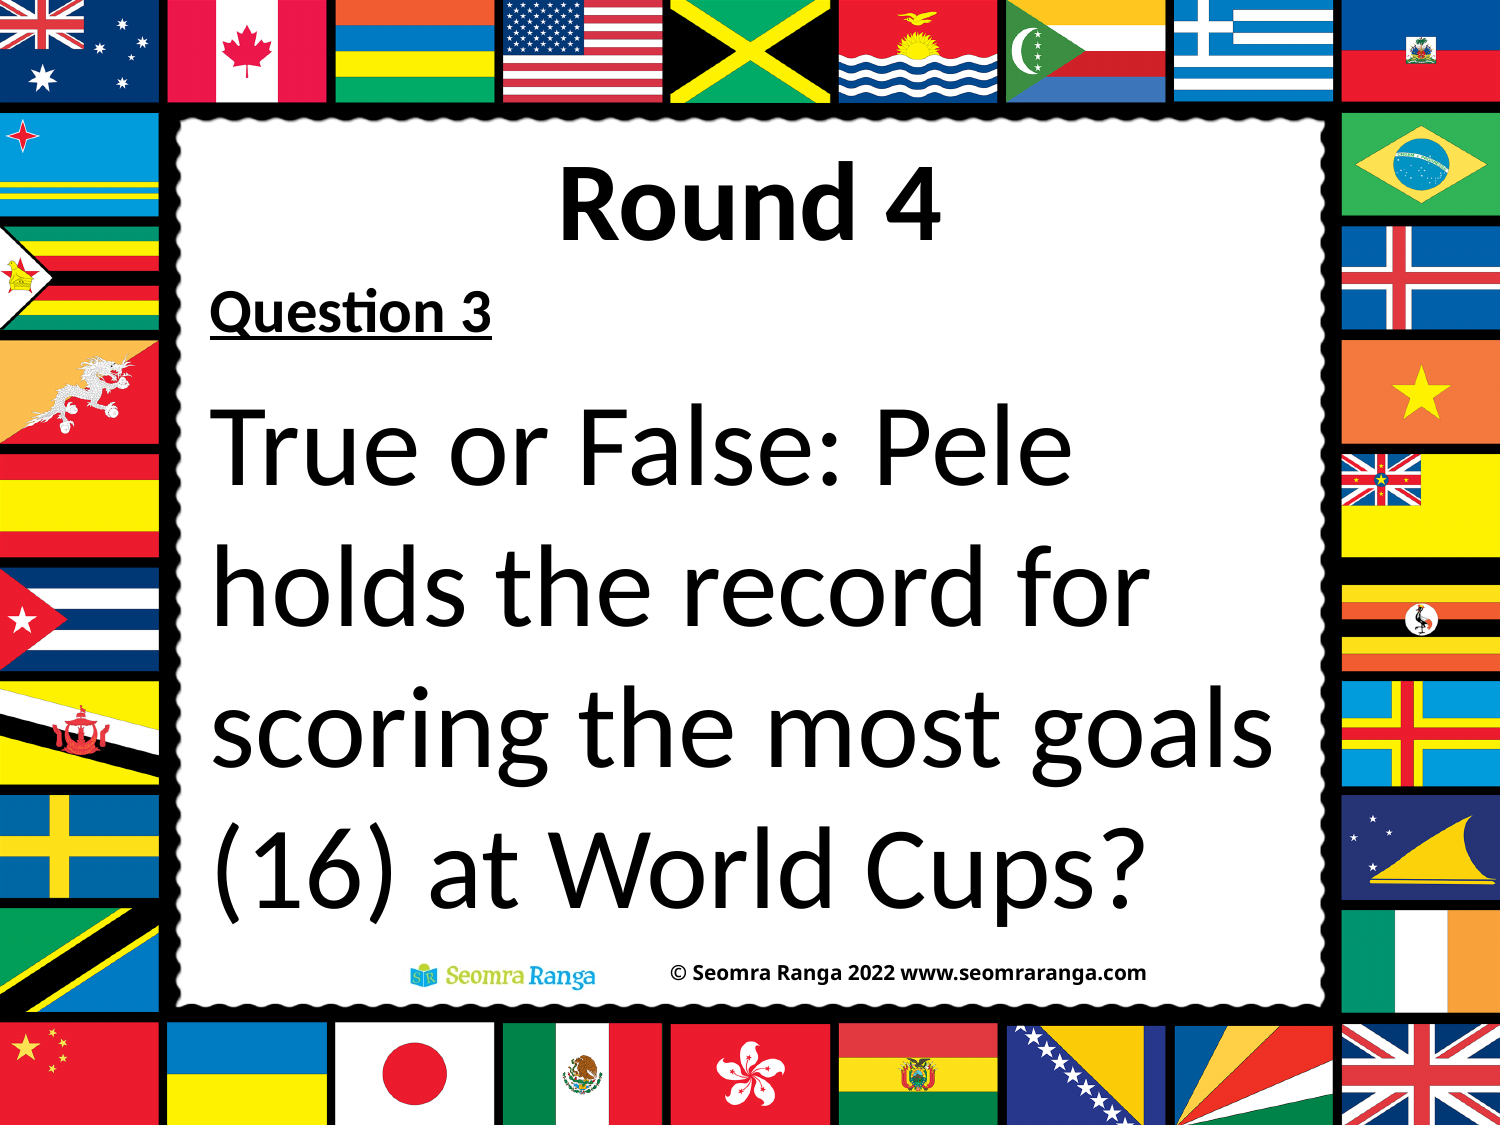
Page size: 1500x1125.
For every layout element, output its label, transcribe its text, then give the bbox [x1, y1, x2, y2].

title Round 4 [183, 101, 1317, 290]
picture [0, 0, 1500, 1125]
text_box © Seomra Ranga 2022 www.seomraranga.com [631, 953, 1187, 993]
list Question 3 True or False: Pele holds the record for scoring the most goals (16) at World Cups? [194, 261, 1306, 953]
picture [10, 122, 36, 150]
